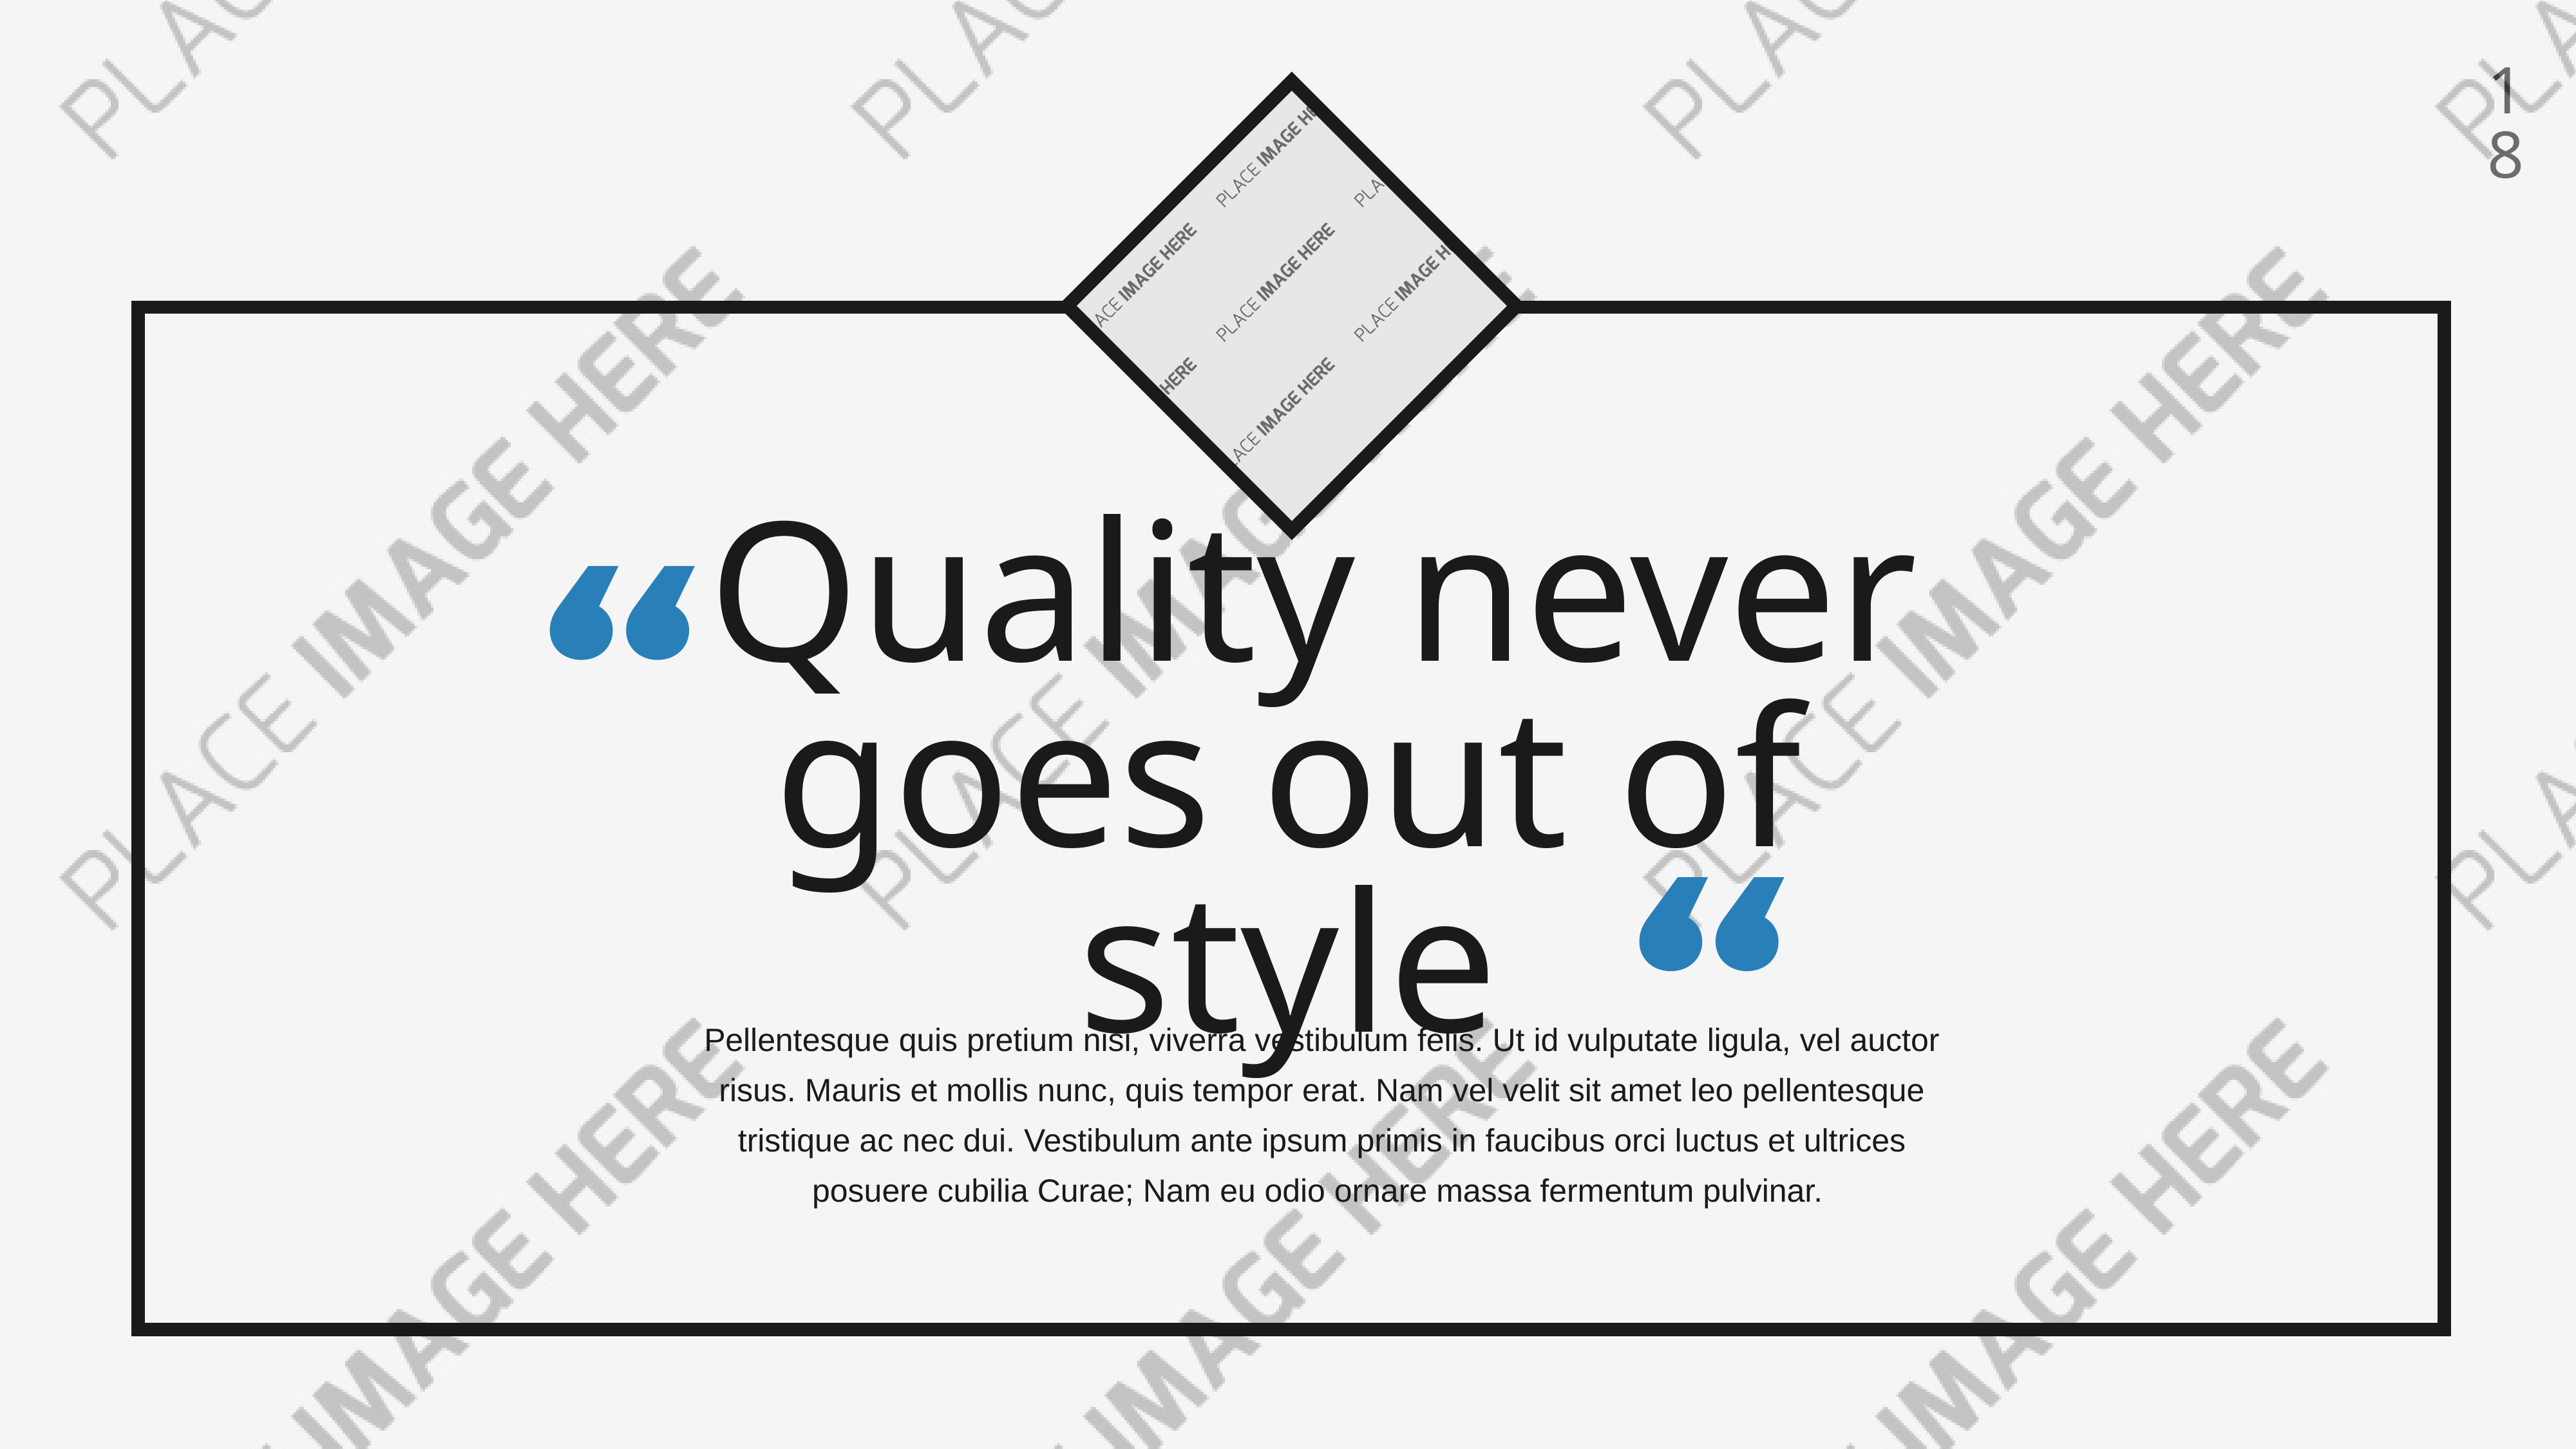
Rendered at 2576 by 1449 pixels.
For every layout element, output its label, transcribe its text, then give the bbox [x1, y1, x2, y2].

text_box Pellentesque quis pretium nisi, viverra vestibulum felis. Ut id vulputate ligula, vel auctor risus. Mauris et mollis nunc, quis tempor erat. Nam vel velit sit amet leo pellentesque tristique ac nec dui. Vestibulum ante ipsum primis in faucibus orci luctus et ultrices posuere cubilia Curae; Nam eu odio ornare massa fermentum pulvinar. [676, 1007, 1969, 1197]
text_box [1066, 80, 1517, 531]
text_box [549, 565, 619, 656]
text_box [1728, 966, 1766, 972]
text_box [138, 307, 2445, 1330]
text_box [1652, 966, 1689, 972]
text_box Quality never goes out of style [564, 616, 2012, 966]
slide_number 18 [2477, 44, 2535, 122]
text_box [629, 565, 695, 616]
text_box [0, 0, 2576, 1449]
